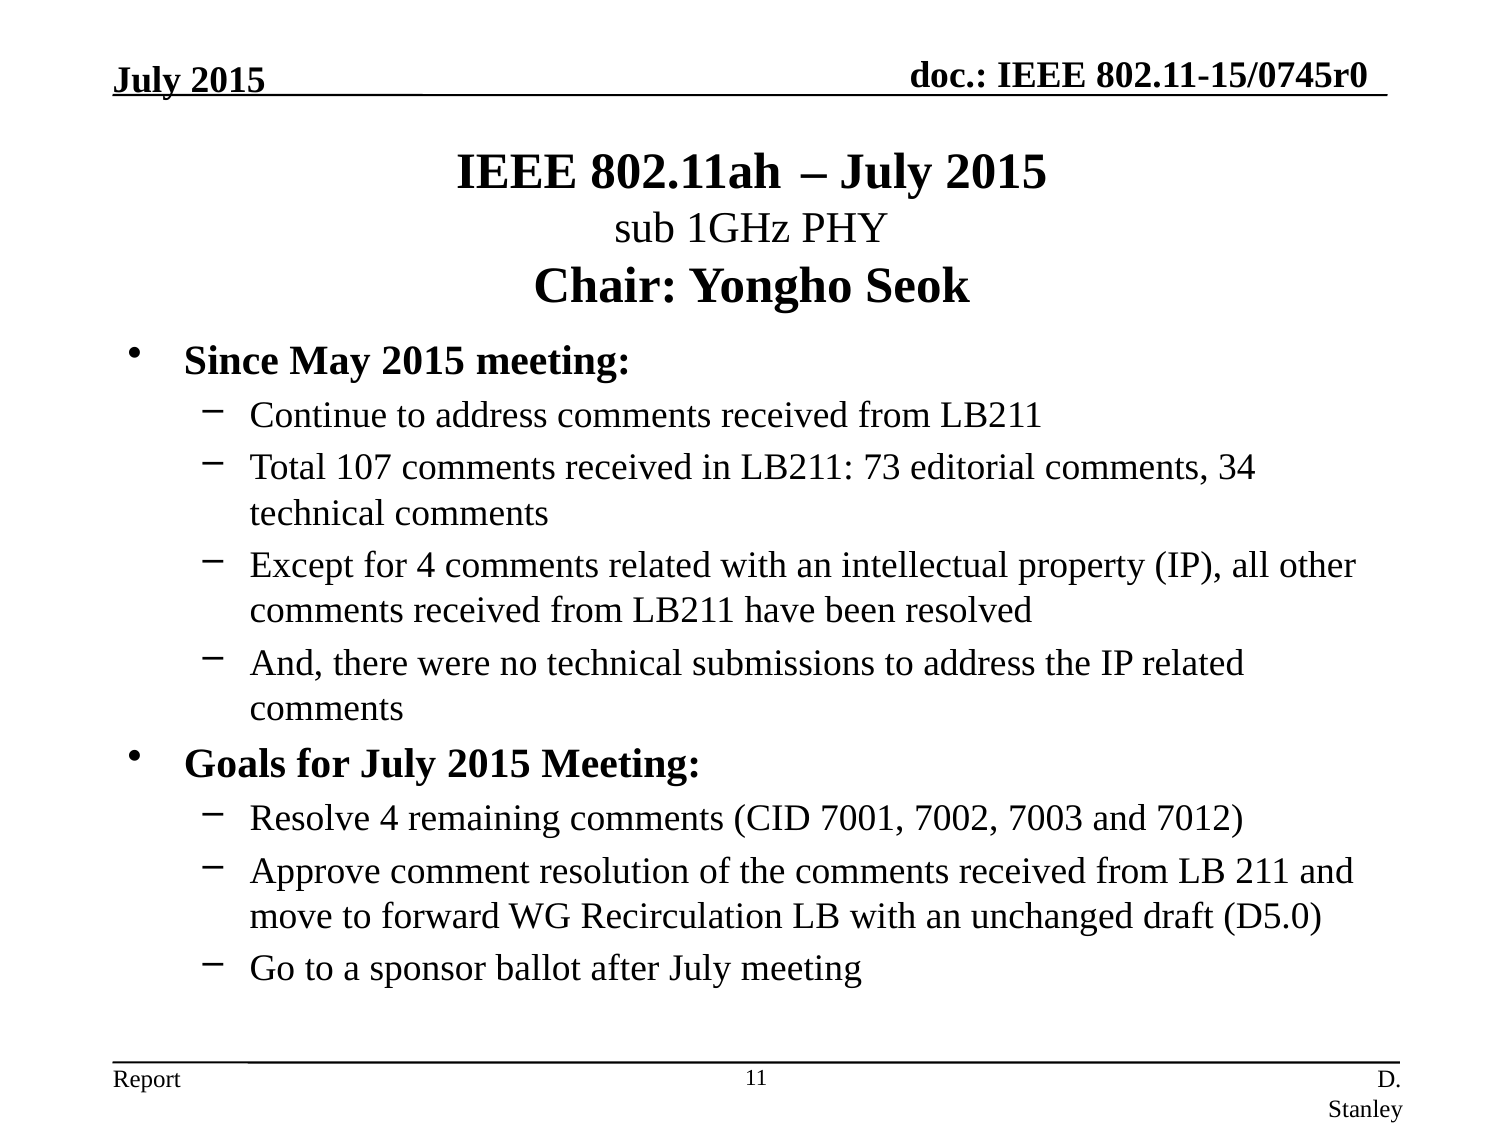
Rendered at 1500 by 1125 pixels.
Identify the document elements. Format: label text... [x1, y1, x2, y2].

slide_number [112, 54, 333, 100]
footer D. Stanley, HP-Aruba Networks [1325, 1062, 1402, 1093]
title IEEE 802.11ah – July 2015 sub 1GHz PHY Chair: Yongho Seok [114, 137, 1390, 313]
list Since May 2015 meeting: Continue to address comments received from LB211 Total 107 comments received in LB211: 73 editorial comments, 34 technical comments Except for 4 comments related with an intellectual property (IP), all other comments received from LB211 have been resolved And, there were no technical submissions to address the IP related comments Goals for July 2015 Meeting: Resolve 4 remaining comments (CID 7001, 7002, 7003 and 7012) Approve comment resolution of the comments received from LB 211 and move to forward WG Recirculation LB with an unchanged draft (D5.0) Go to a sponsor ballot after July meeting [112, 324, 1388, 1000]
slide_number 11 [712, 1062, 800, 1093]
